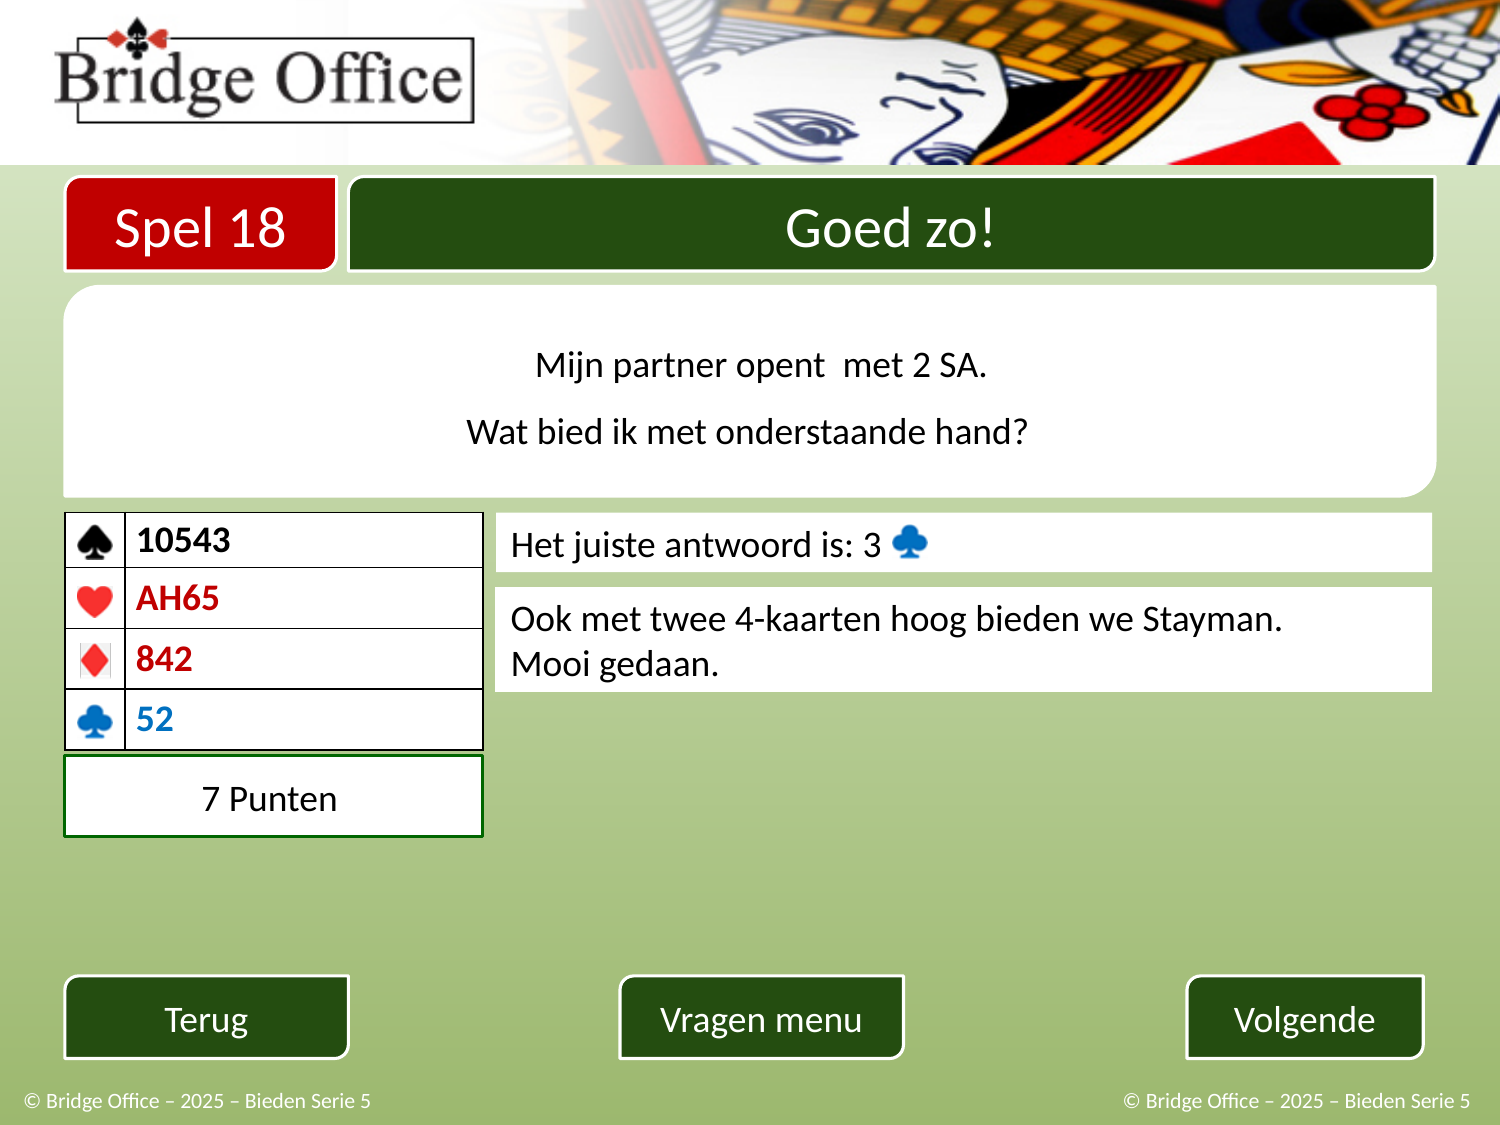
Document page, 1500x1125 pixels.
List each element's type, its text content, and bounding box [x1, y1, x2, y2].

table_cell AH65 [126, 568, 482, 628]
text_box © Bridge Office – 2025 – Bieden Serie 5 [8, 1079, 393, 1121]
text_box Vragen menu [618, 974, 906, 1061]
picture [0, 0, 1500, 166]
picture [77, 703, 114, 740]
picture [892, 524, 928, 561]
table_cell 842 [126, 629, 482, 688]
text_box © Bridge Office – 2025 – Bieden Serie 5 [1107, 1079, 1500, 1121]
text_box Wat bied ik met onderstaande hand? [451, 399, 1072, 460]
picture [77, 524, 114, 561]
text_box Het juiste antwoord is: 3 [496, 512, 1433, 573]
picture [77, 643, 114, 679]
table_header 10543 [126, 513, 482, 567]
text_box Mijn partner opent met 2 SA. [508, 332, 1015, 393]
text_box 7 Punten [63, 754, 484, 838]
table_cell [66, 629, 124, 688]
text_box Volgende [1185, 974, 1425, 1061]
text_box Spel 18 [63, 178, 339, 273]
table_cell [66, 568, 124, 628]
table_cell 52 [126, 690, 482, 749]
picture [77, 585, 114, 618]
text_box Ook met twee 4-kaarten hoog bieden we Stayman. Mooi gedaan. [495, 587, 1432, 692]
text_box Goed zo! [346, 178, 1437, 273]
text_box Terug [63, 974, 350, 1061]
table_cell [66, 690, 124, 749]
table_header [66, 513, 124, 567]
text_box [63, 284, 1437, 498]
